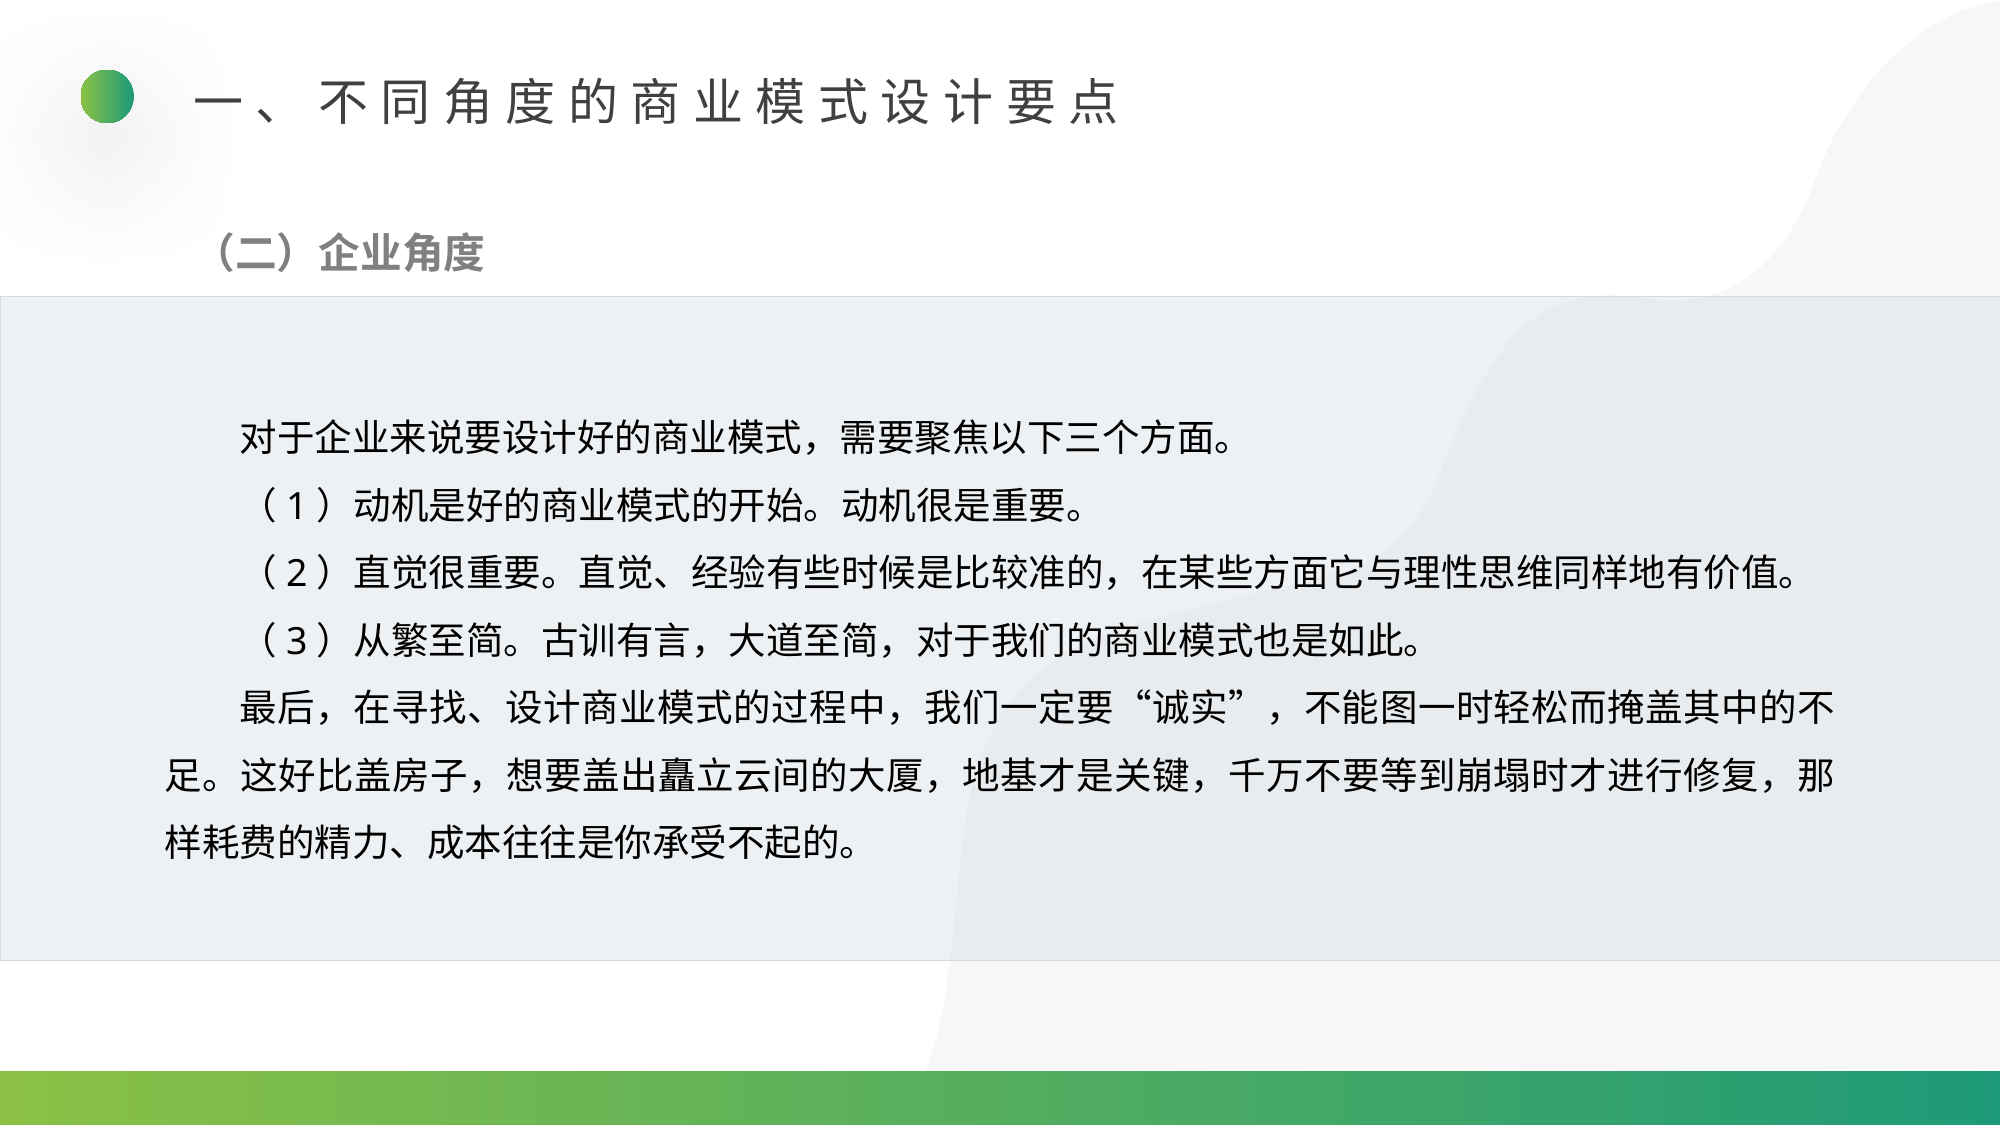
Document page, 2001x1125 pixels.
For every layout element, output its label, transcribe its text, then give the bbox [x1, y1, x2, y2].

text_box （二）企业角度 [178, 219, 687, 285]
text_box 对于企业来说要设计好的商业模式，需要聚焦以下三个方面。 （1）动机是好的商业模式的开始。动机很是重要。 （2）直觉很重要。直觉、经验有些时候是比较准的，在某些方面它与理性思维同样地有价值。 （3）从繁至简。古训有言，大道至简，对于我们的商业模式也是如此。 最后，在寻找、设计商业模式的过程中，我们一定要“诚实”，不能图一时轻松而掩盖其中的不足。这好比盖房子，想要盖出矗立云间的大厦，地基才是关键，千万不要等到崩塌时才进行修复，那样耗费的精力、成本往往是你承受不起的。 [149, 384, 1850, 872]
text_box 一、不同角度的商业模式设计要点 [178, 62, 1815, 138]
text_box [0, 295, 2000, 961]
